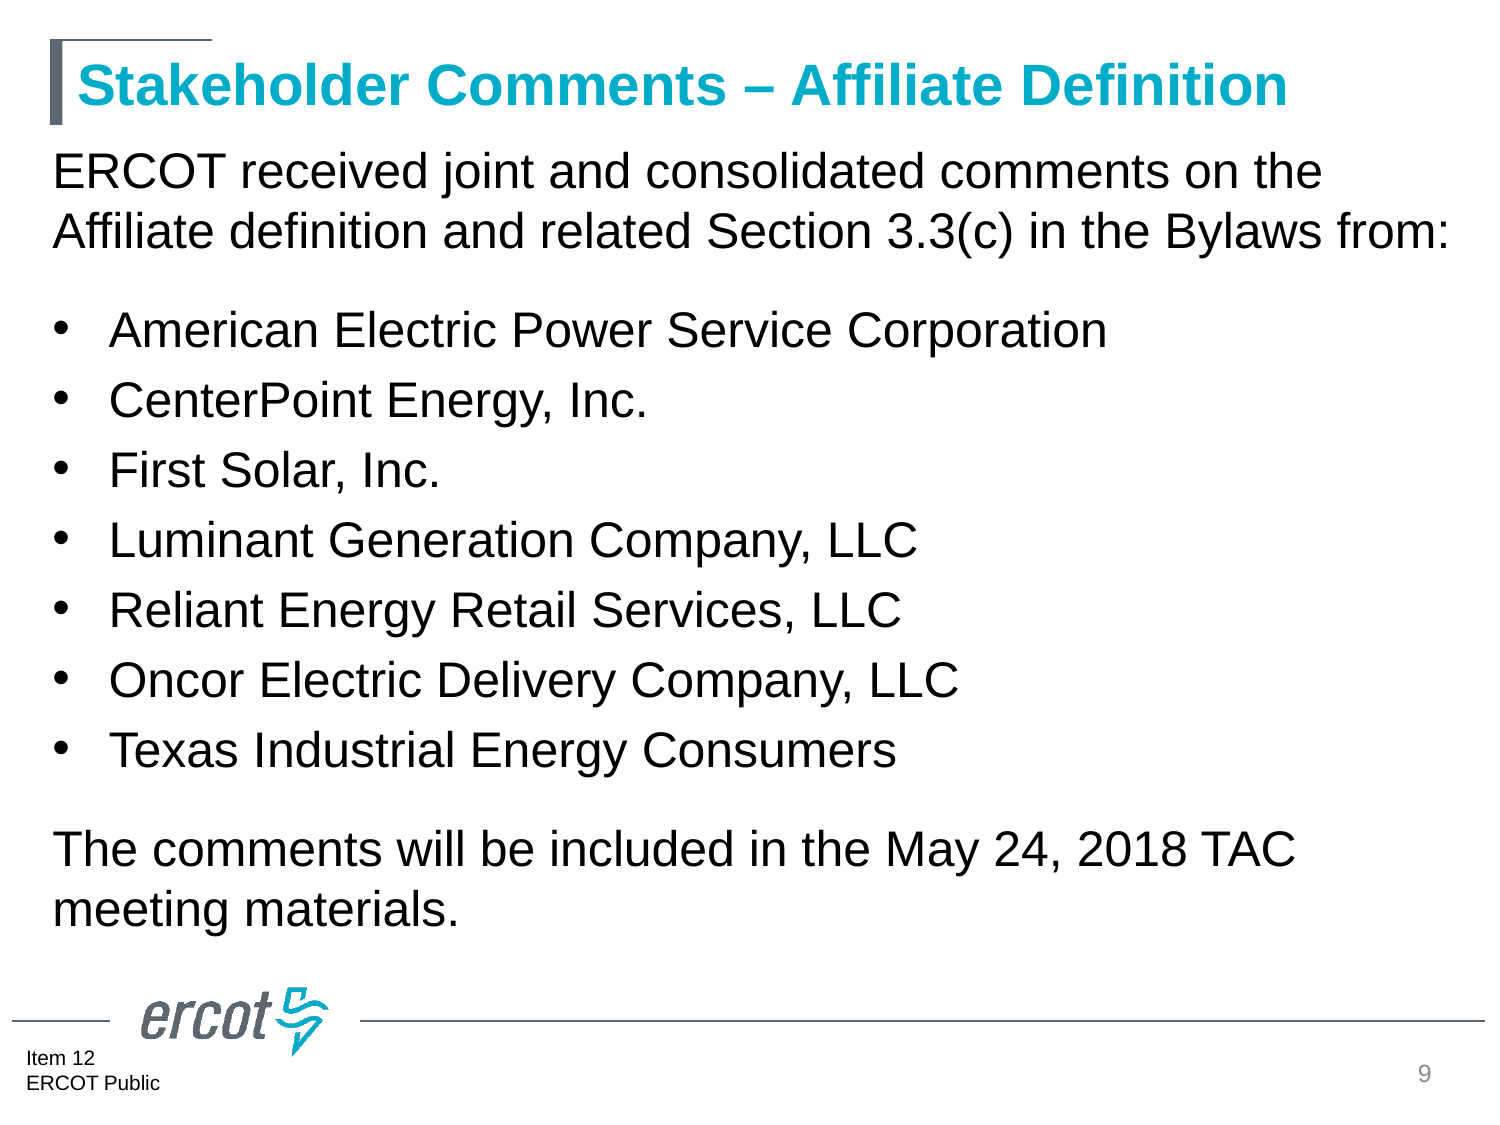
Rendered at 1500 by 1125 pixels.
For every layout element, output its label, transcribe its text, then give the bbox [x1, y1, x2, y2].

title Stakeholder Comments – Affiliate Definition [62, 39, 1450, 130]
picture [137, 1013, 332, 1059]
slide_number 9 [1374, 1033, 1475, 1083]
list ERCOT received joint and consolidated comments on the Affiliate definition and related Section 3.3(c) in the Bylaws from: American Electric Power Service Corporation CenterPoint Energy, Inc. First Solar, Inc. Luminant Generation Company, LLC Reliant Energy Retail Services, LLC Oncor Electric Delivery Company, LLC Texas Industrial Energy Consumers The comments will be included in the May 24, 2018 TAC meeting materials. [37, 130, 1475, 1013]
